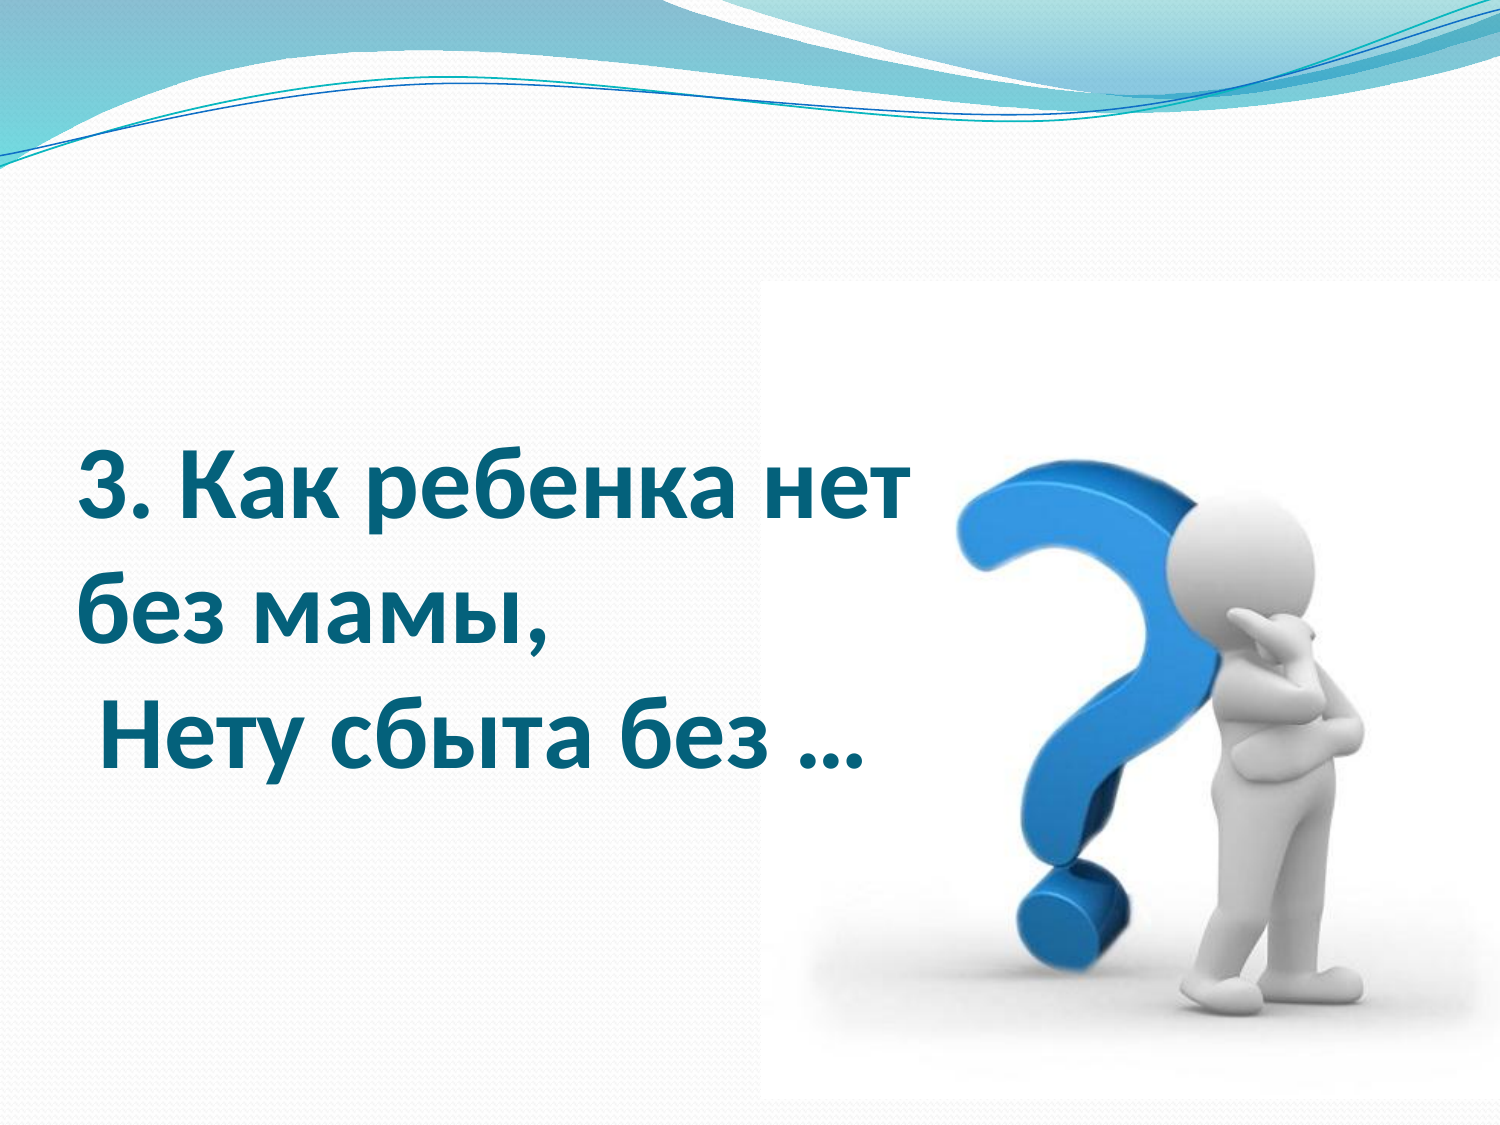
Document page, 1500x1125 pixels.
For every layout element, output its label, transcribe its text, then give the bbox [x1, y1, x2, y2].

picture [761, 280, 1500, 1099]
title 3. Как ребенка нет без мамы, Нету сбыта без … [74, 115, 1020, 915]
